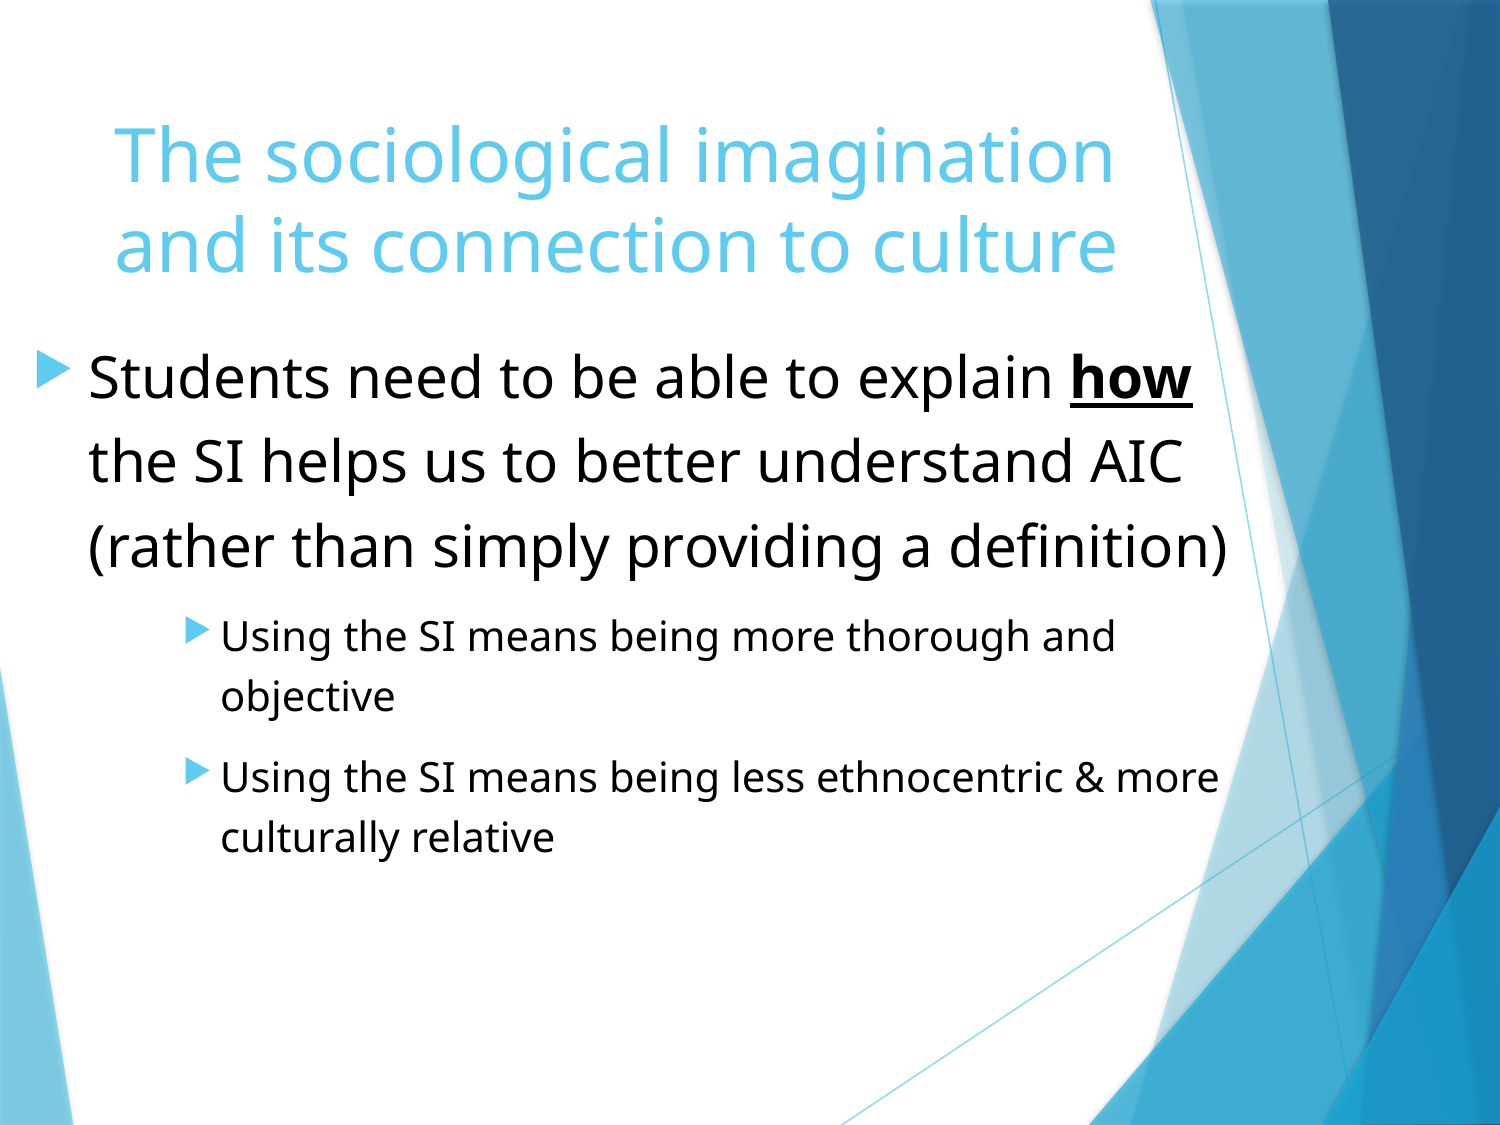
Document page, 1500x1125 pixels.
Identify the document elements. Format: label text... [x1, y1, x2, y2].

list Students need to be able to explain how the SI helps us to better understand AIC (rather than simply providing a definition) Using the SI means being more thorough and objective Using the SI means being less ethnocentric & more culturally relative [17, 319, 1268, 1008]
title The sociological imagination and its connection to culture [99, 99, 1142, 317]
